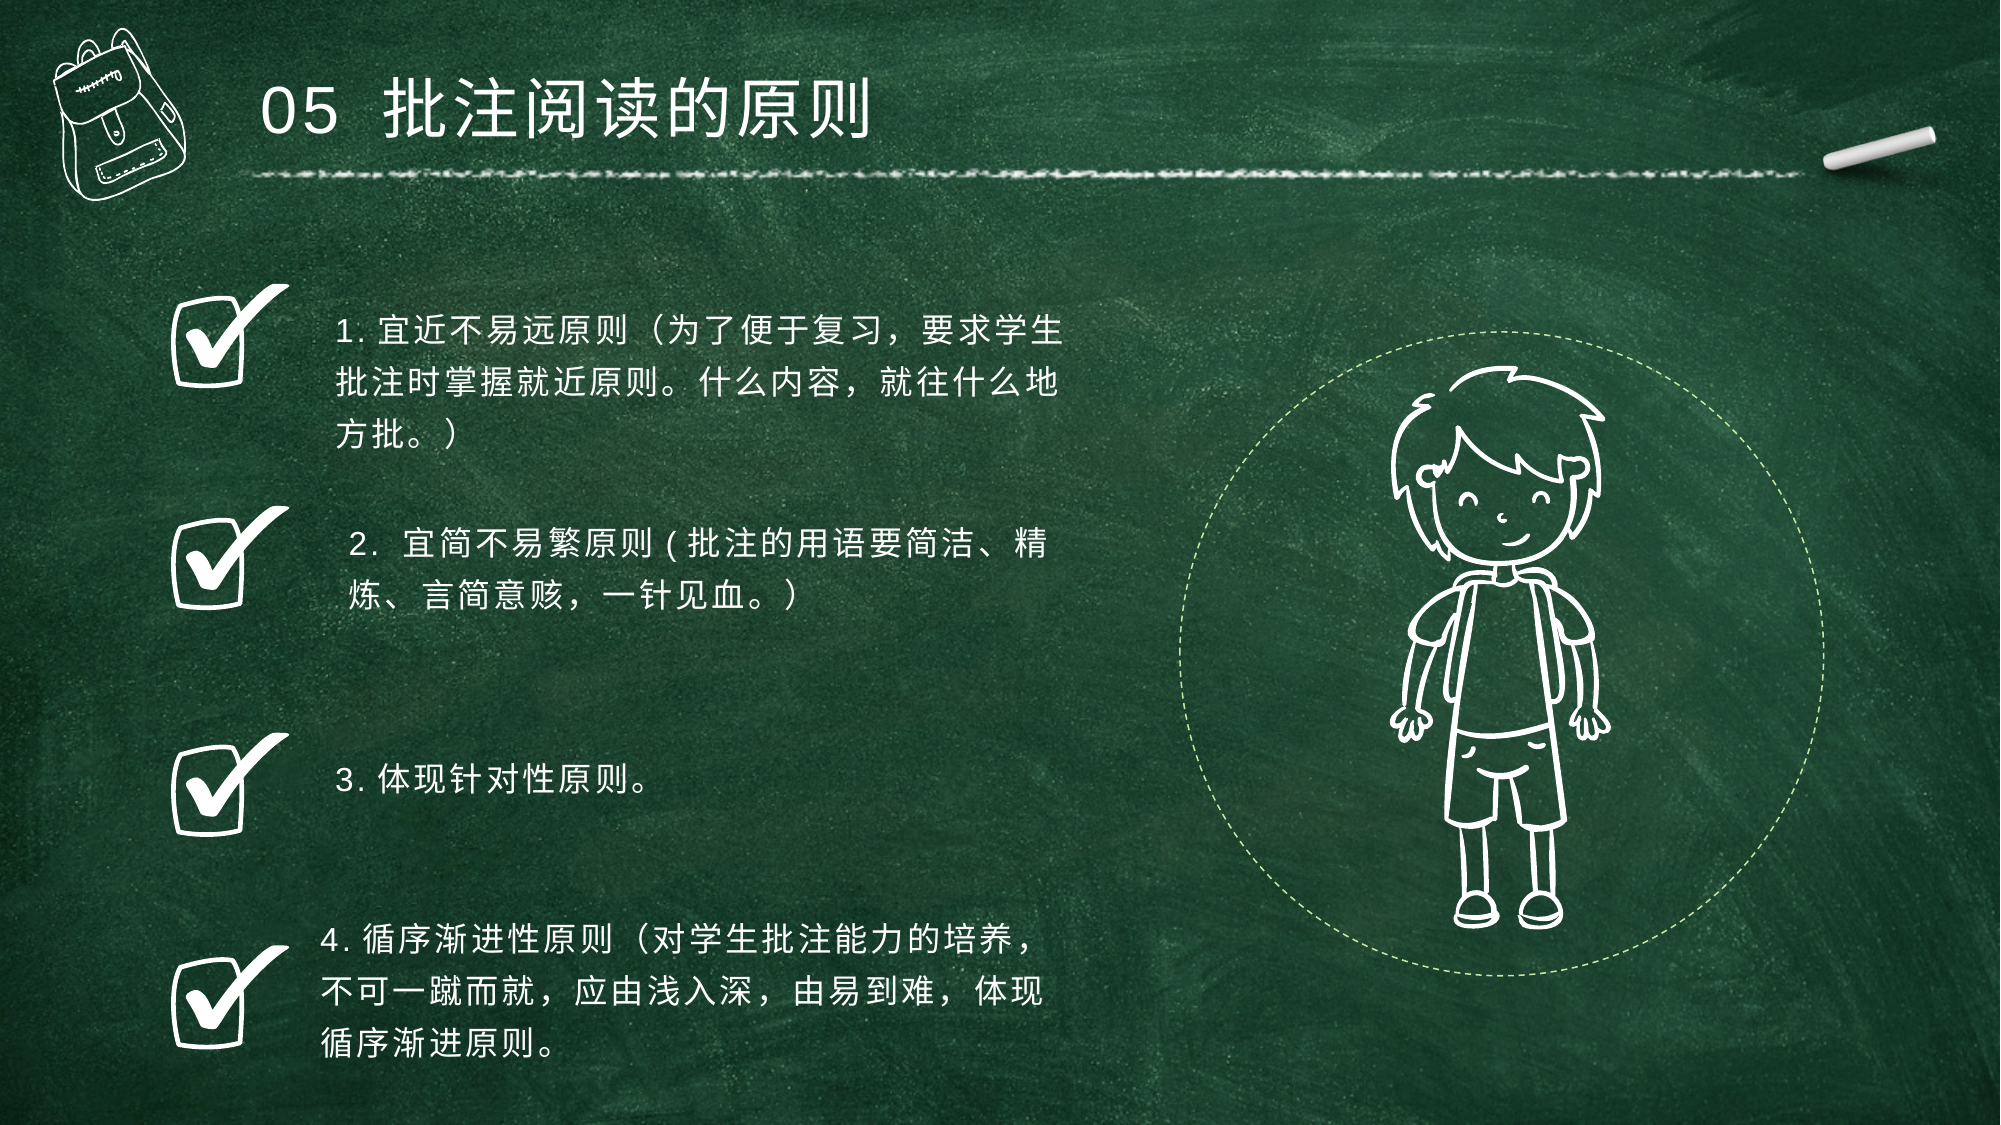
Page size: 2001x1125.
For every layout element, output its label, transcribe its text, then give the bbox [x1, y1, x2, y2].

text_box 4.循序渐进性原则（对学生批注能力的培养，不可一蹴而就，应由浅入深，由易到难，体现循序渐进原则。 [305, 898, 1093, 1070]
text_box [169, 937, 282, 1050]
picture [0, 0, 2000, 1125]
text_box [169, 498, 282, 611]
text_box [1185, 435, 1824, 976]
text_box 3.体现针对性原则。 [320, 738, 988, 806]
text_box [169, 724, 282, 837]
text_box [1386, 364, 1618, 931]
list 05 批注阅读的原则 [246, 59, 1738, 712]
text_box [169, 275, 282, 389]
